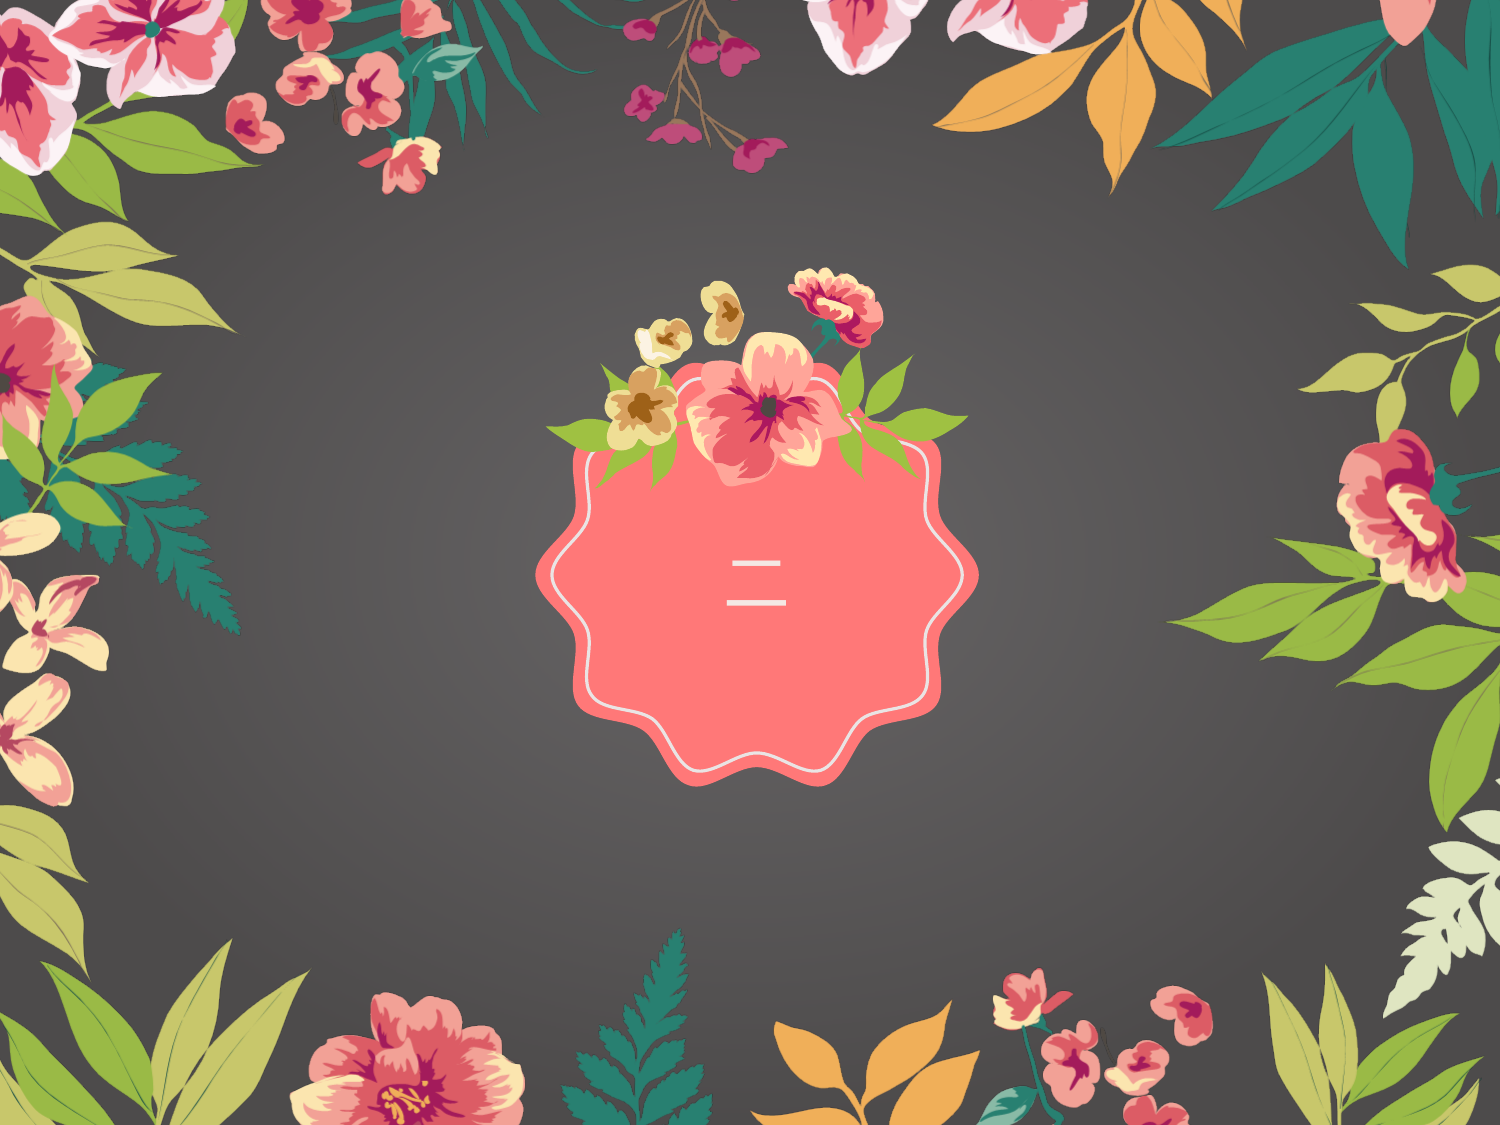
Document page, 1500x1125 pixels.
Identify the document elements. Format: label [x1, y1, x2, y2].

text_box [535, 264, 979, 787]
picture [0, 0, 1500, 1125]
